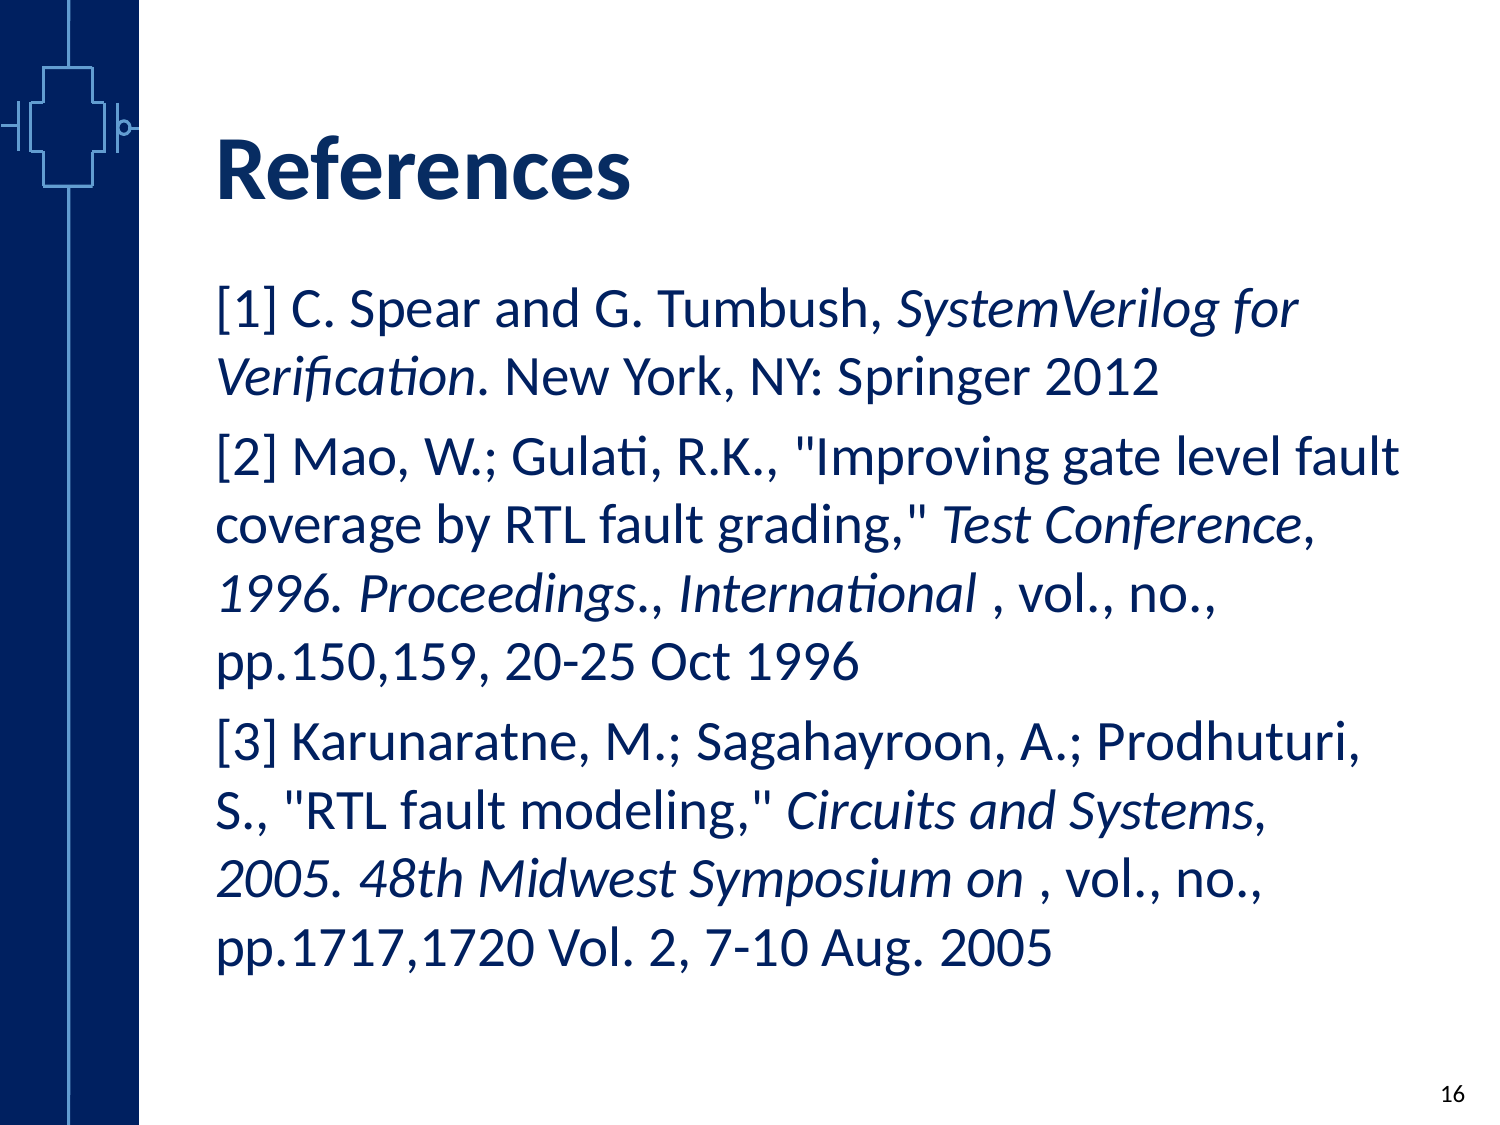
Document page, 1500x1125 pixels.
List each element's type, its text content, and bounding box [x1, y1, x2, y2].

text_box [225, 287, 1450, 1013]
title References [200, 37, 1388, 225]
slide_number 16 [1425, 1062, 1488, 1123]
list [1] C. Spear and G. Tumbush, SystemVerilog for Verification. New York, NY: Springer 2012 [2] Mao, W.; Gulati, R.K., "Improving gate level fault coverage by RTL fault grading," Test Conference, 1996. Proceedings., International , vol., no., pp.150,159, 20-25 Oct 1996 [3] Karunaratne, M.; Sagahayroon, A.; Prodhuturi, S., "RTL fault modeling," Circuits and Systems, 2005. 48th Midwest Symposium on , vol., no., pp.1717,1720 Vol. 2, 7-10 Aug. 2005 [200, 262, 1425, 988]
